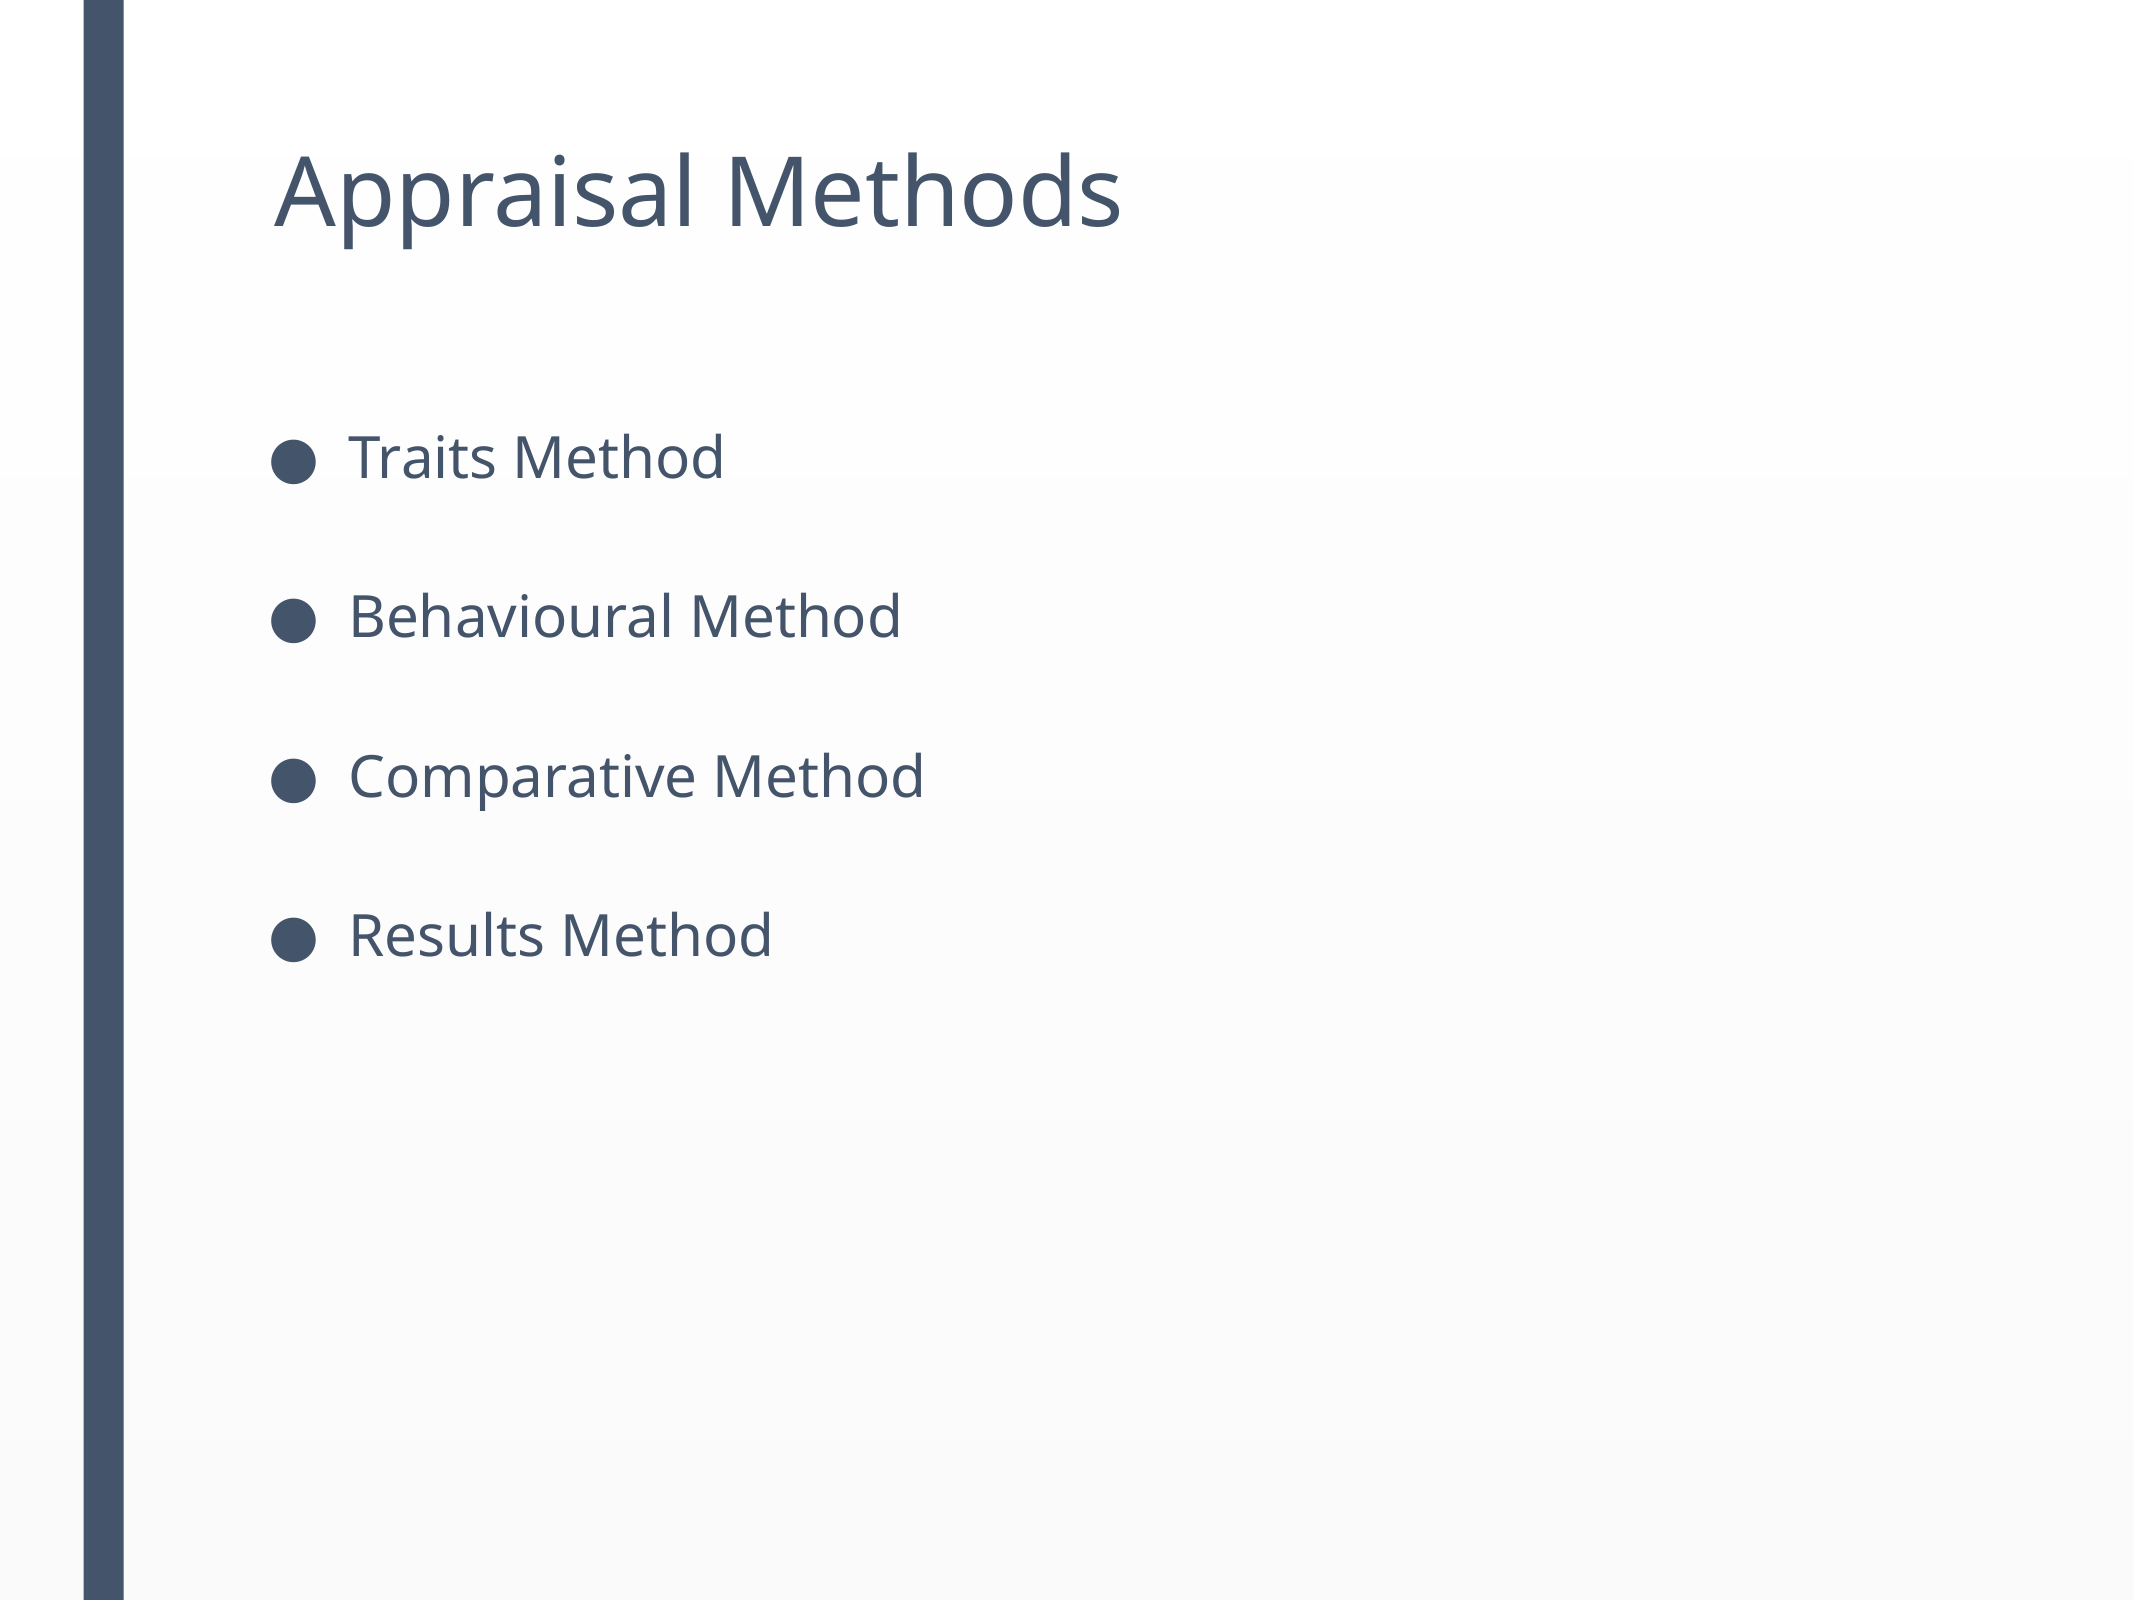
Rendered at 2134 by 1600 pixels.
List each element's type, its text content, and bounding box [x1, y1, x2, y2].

list Traits Method Behavioural Method Comparative Method Results Method [227, 341, 2061, 1422]
title Appraisal Methods [259, 115, 2134, 294]
